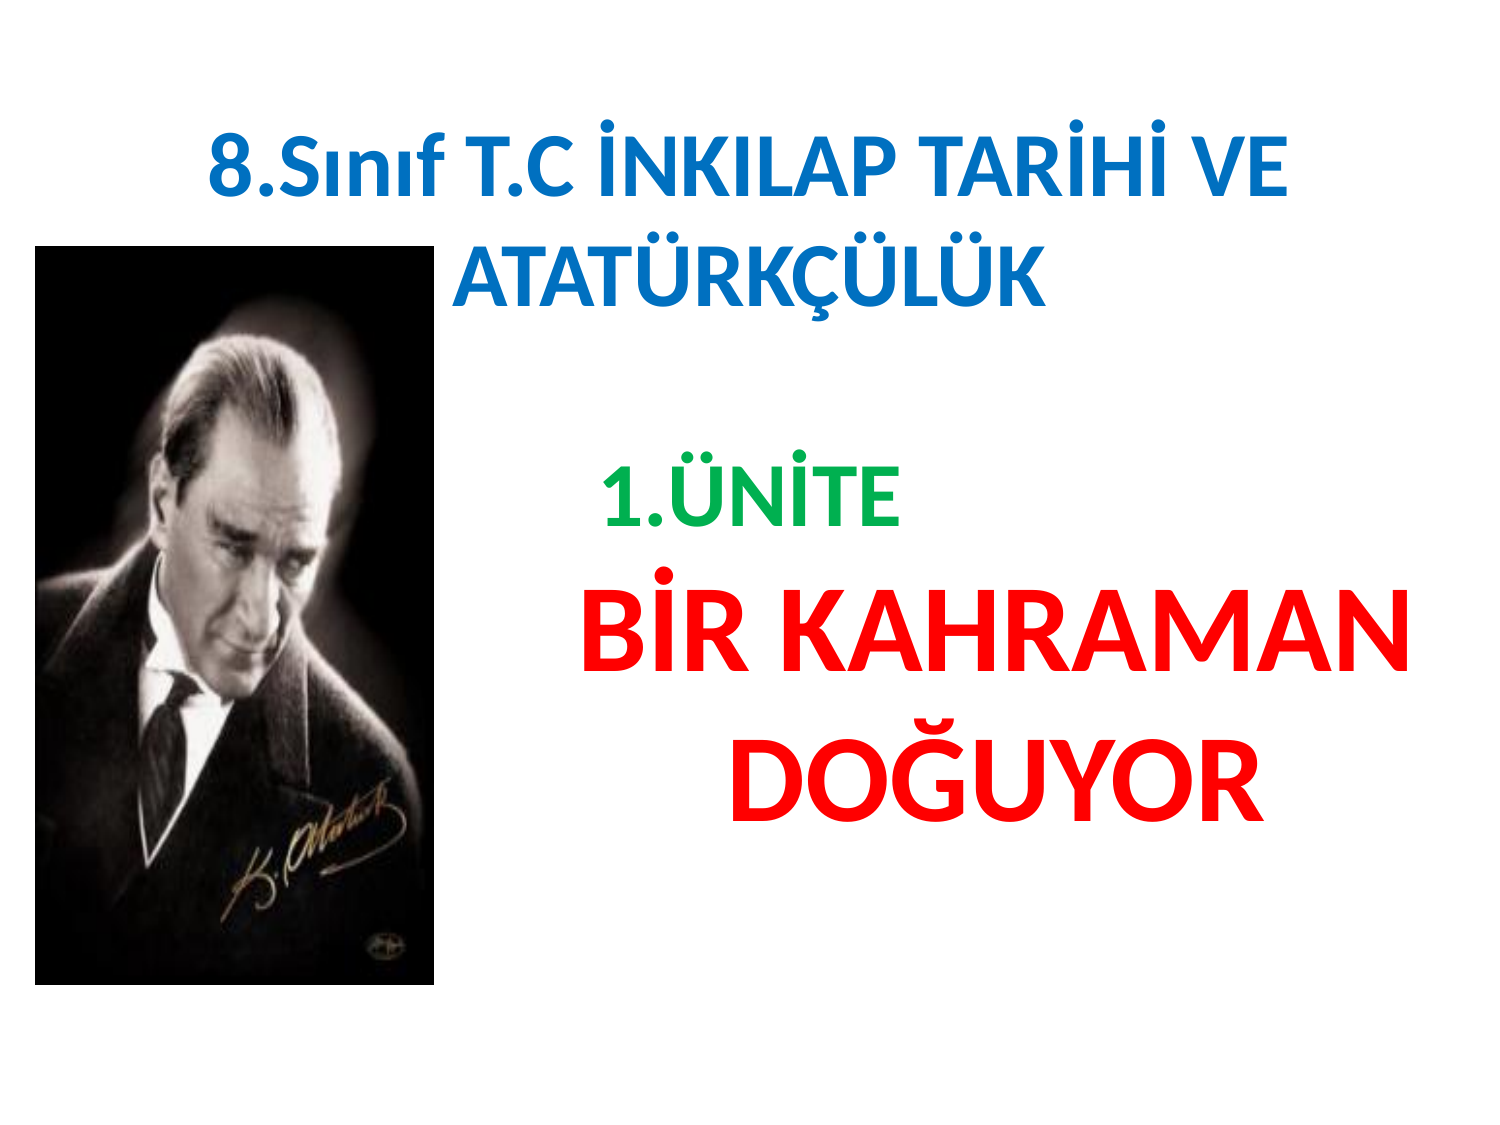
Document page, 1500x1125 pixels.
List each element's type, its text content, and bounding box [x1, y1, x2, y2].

subtitle BİR KAHRAMAN DOĞUYOR [539, 539, 1454, 925]
picture [34, 245, 434, 985]
title 8.Sınıf T.C İNKILAP TARİHİ VE ATATÜRKÇÜLÜK 1.ÜNİTE [112, 58, 1388, 591]
